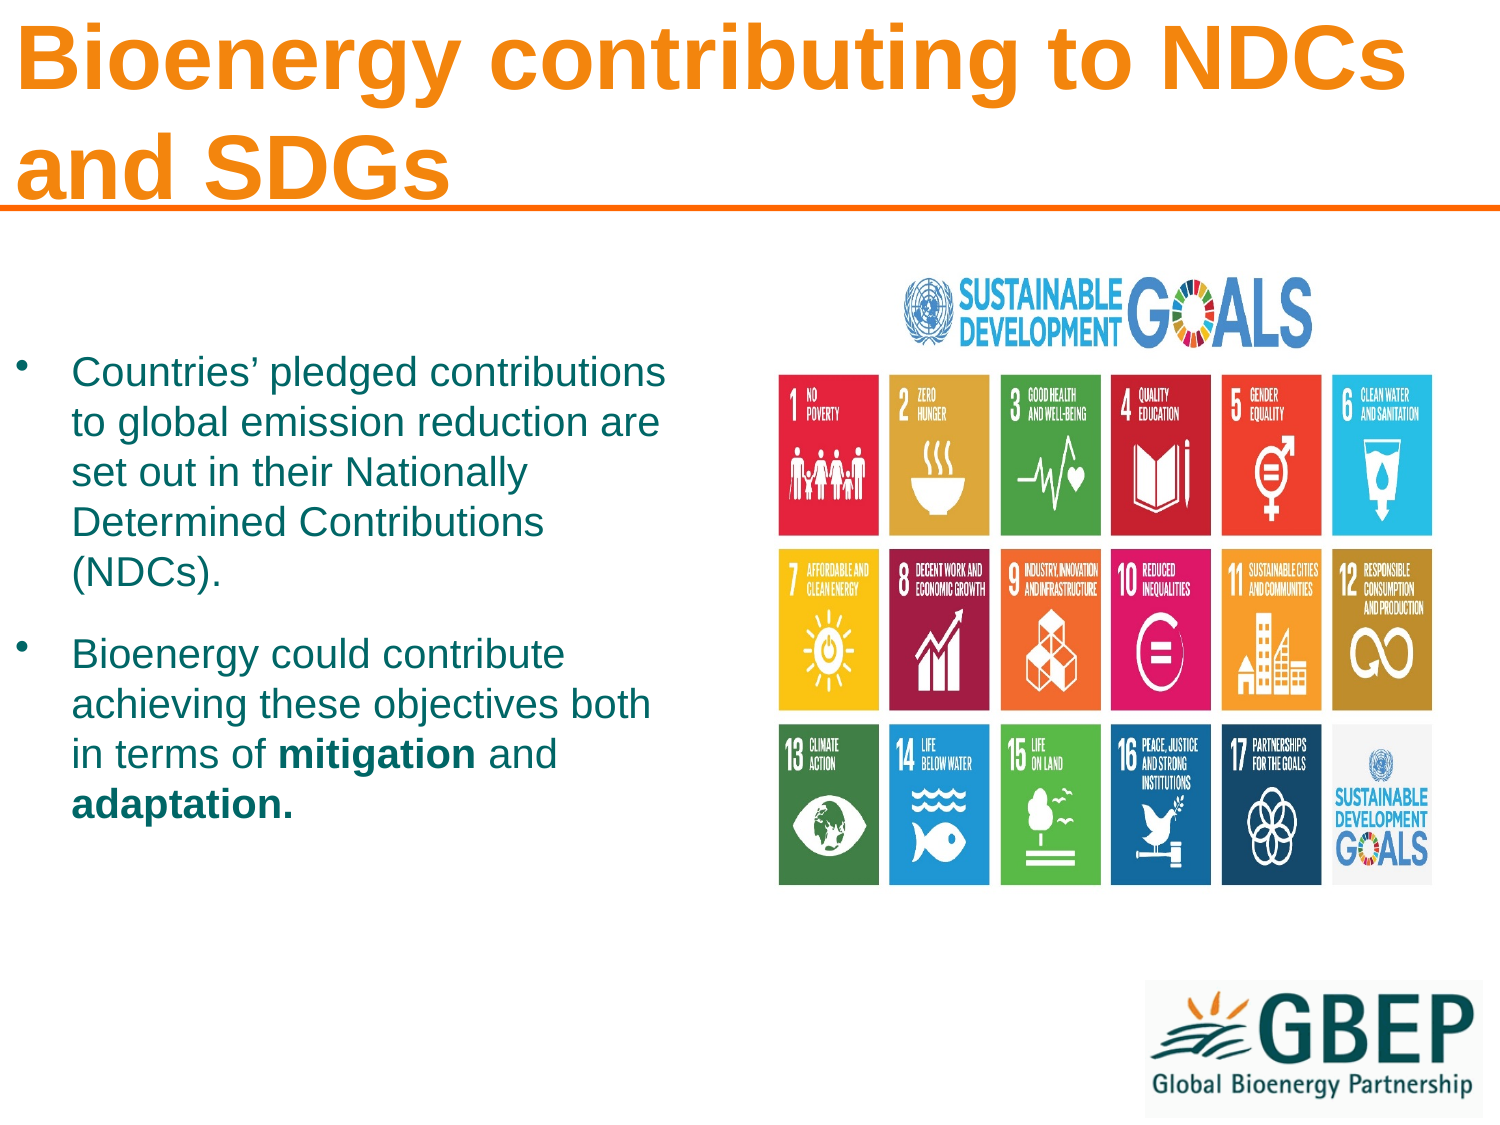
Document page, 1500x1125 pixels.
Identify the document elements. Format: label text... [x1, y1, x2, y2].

title Bioenergy contributing to NDCs and SDGs [0, 24, 1463, 191]
picture [774, 249, 1438, 901]
list Countries’ pledged contributions to global emission reduction are set out in their Nationally Determined Contributions (NDCs). Bioenergy could contribute achieving these objectives both in terms of mitigation and adaptation. [0, 337, 701, 932]
picture [1145, 980, 1483, 1118]
